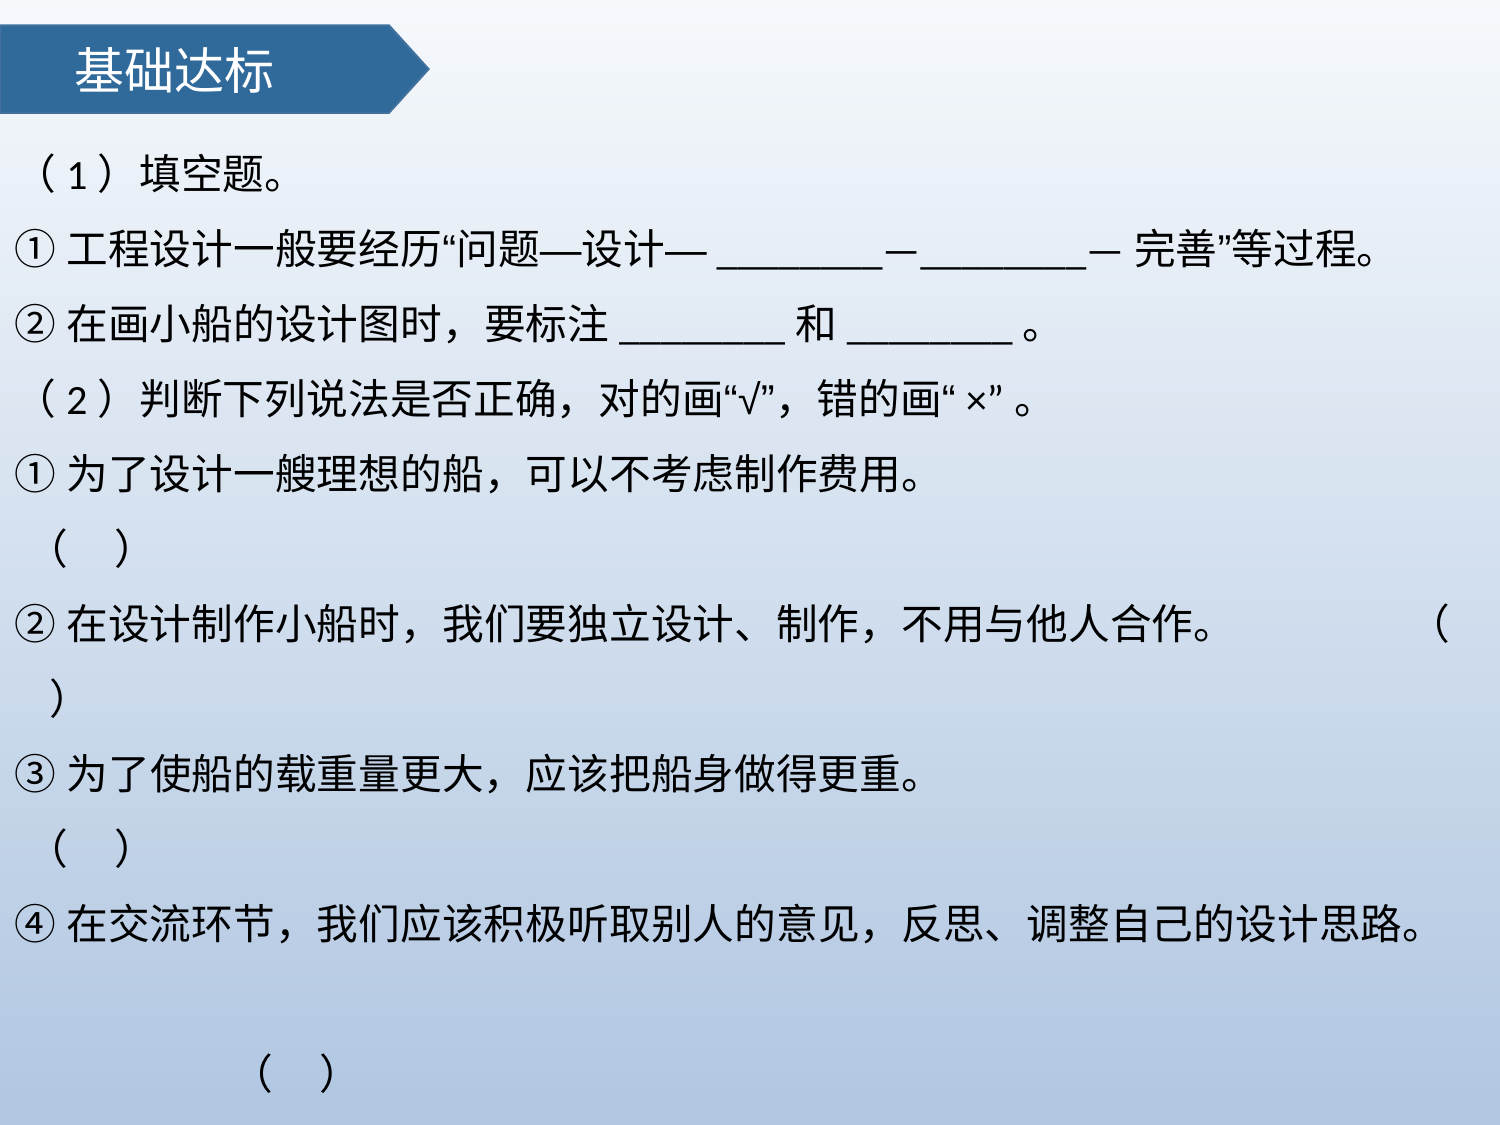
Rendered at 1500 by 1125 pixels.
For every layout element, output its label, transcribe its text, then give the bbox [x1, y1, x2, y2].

text_box （1）填空题。 ①工程设计一般要经历“问题—设计—________—________—完善”等过程。 ②在画小船的设计图时，要标注________和________。 （2）判断下列说法是否正确，对的画“√”，错的画“×”。 ①为了设计一艘理想的船，可以不考虑制作费用。 （ ） ②在设计制作小船时，我们要独立设计、制作，不用与他人合作。 （ ） ③为了使船的载重量更大，应该把船身做得更重。 （ ） ④在交流环节，我们应该积极听取别人的意见，反思、调整自己的设计思路。 （ ） ⑤如果发现其他组的设计比自己组的好，应该放弃自己组的设计，模仿其他组的设计。 （ ） [0, 115, 1473, 1125]
text_box 基础达标 [0, 25, 429, 113]
